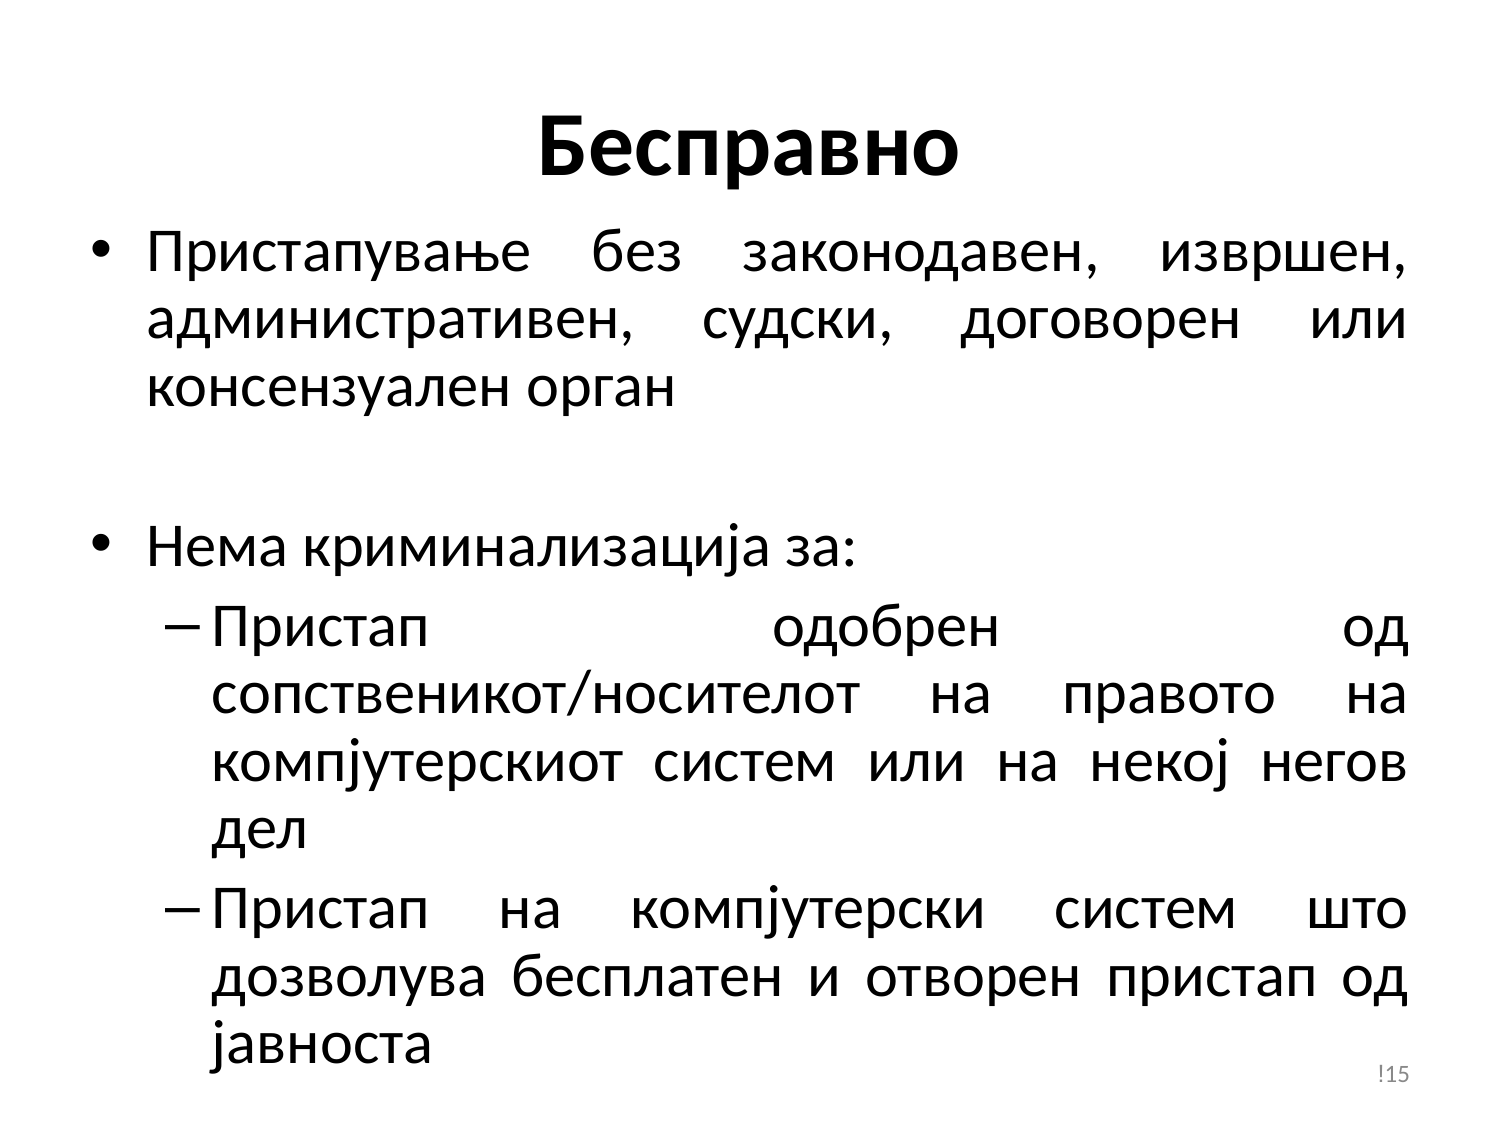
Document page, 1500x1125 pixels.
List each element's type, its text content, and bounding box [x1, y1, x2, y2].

title Бесправно [75, 45, 1425, 210]
list Пристапување без законодавен, извршен, административен, судски, договорен или консензуален орган Нема криминализација за: Пристап одобрен од сопственикот/носителот на правото на компјутерскиот систем или на некој негов дел Пристап на компјутерски систем што дозволува бесплатен и отворен пристап од јавноста [75, 210, 1425, 1043]
slide_number !15 [1074, 1042, 1425, 1103]
